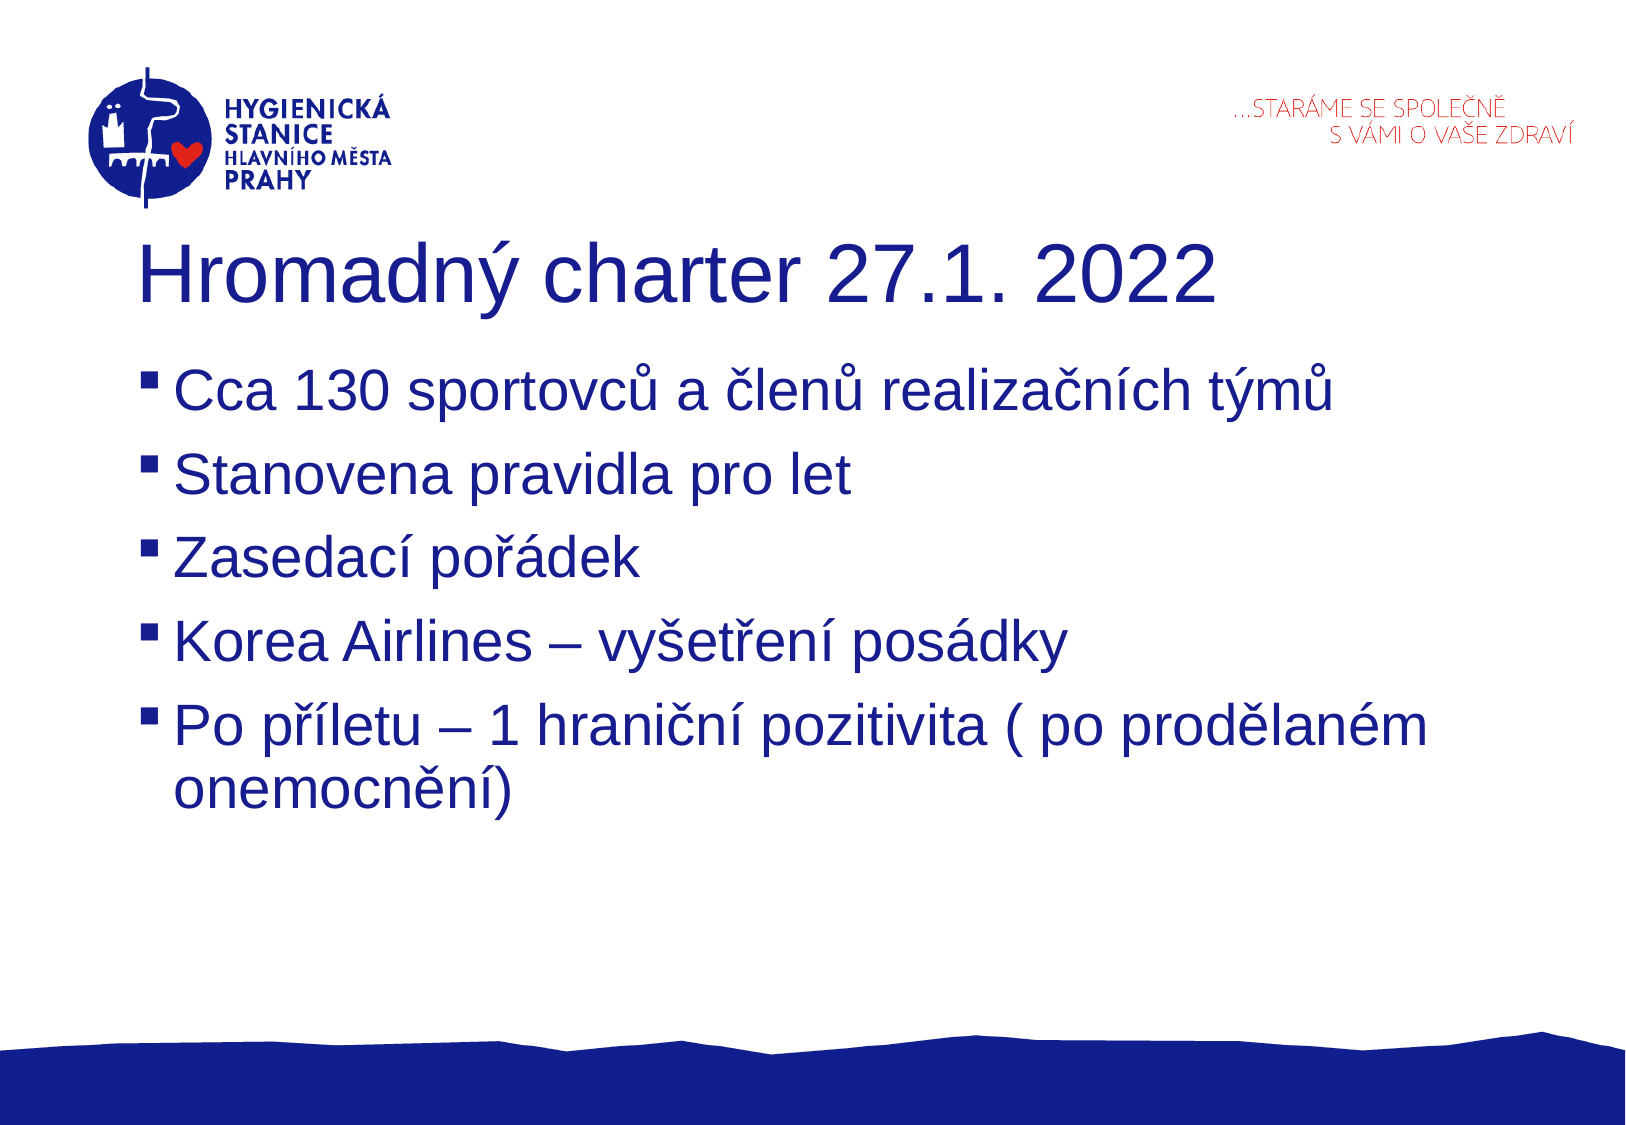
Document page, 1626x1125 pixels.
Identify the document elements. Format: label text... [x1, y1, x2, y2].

list Cca 130 sportovců a členů realizačních týmů Stanovena pravidla pro let Zasedací pořádek Korea Airlines – vyšetření posádky Po příletu – 1 hraniční pozitivita ( po prodělaném onemocnění) [121, 352, 1523, 1010]
title Hromadný charter 27.1. 2022 [121, 166, 1523, 352]
picture [0, 0, 1626, 1125]
